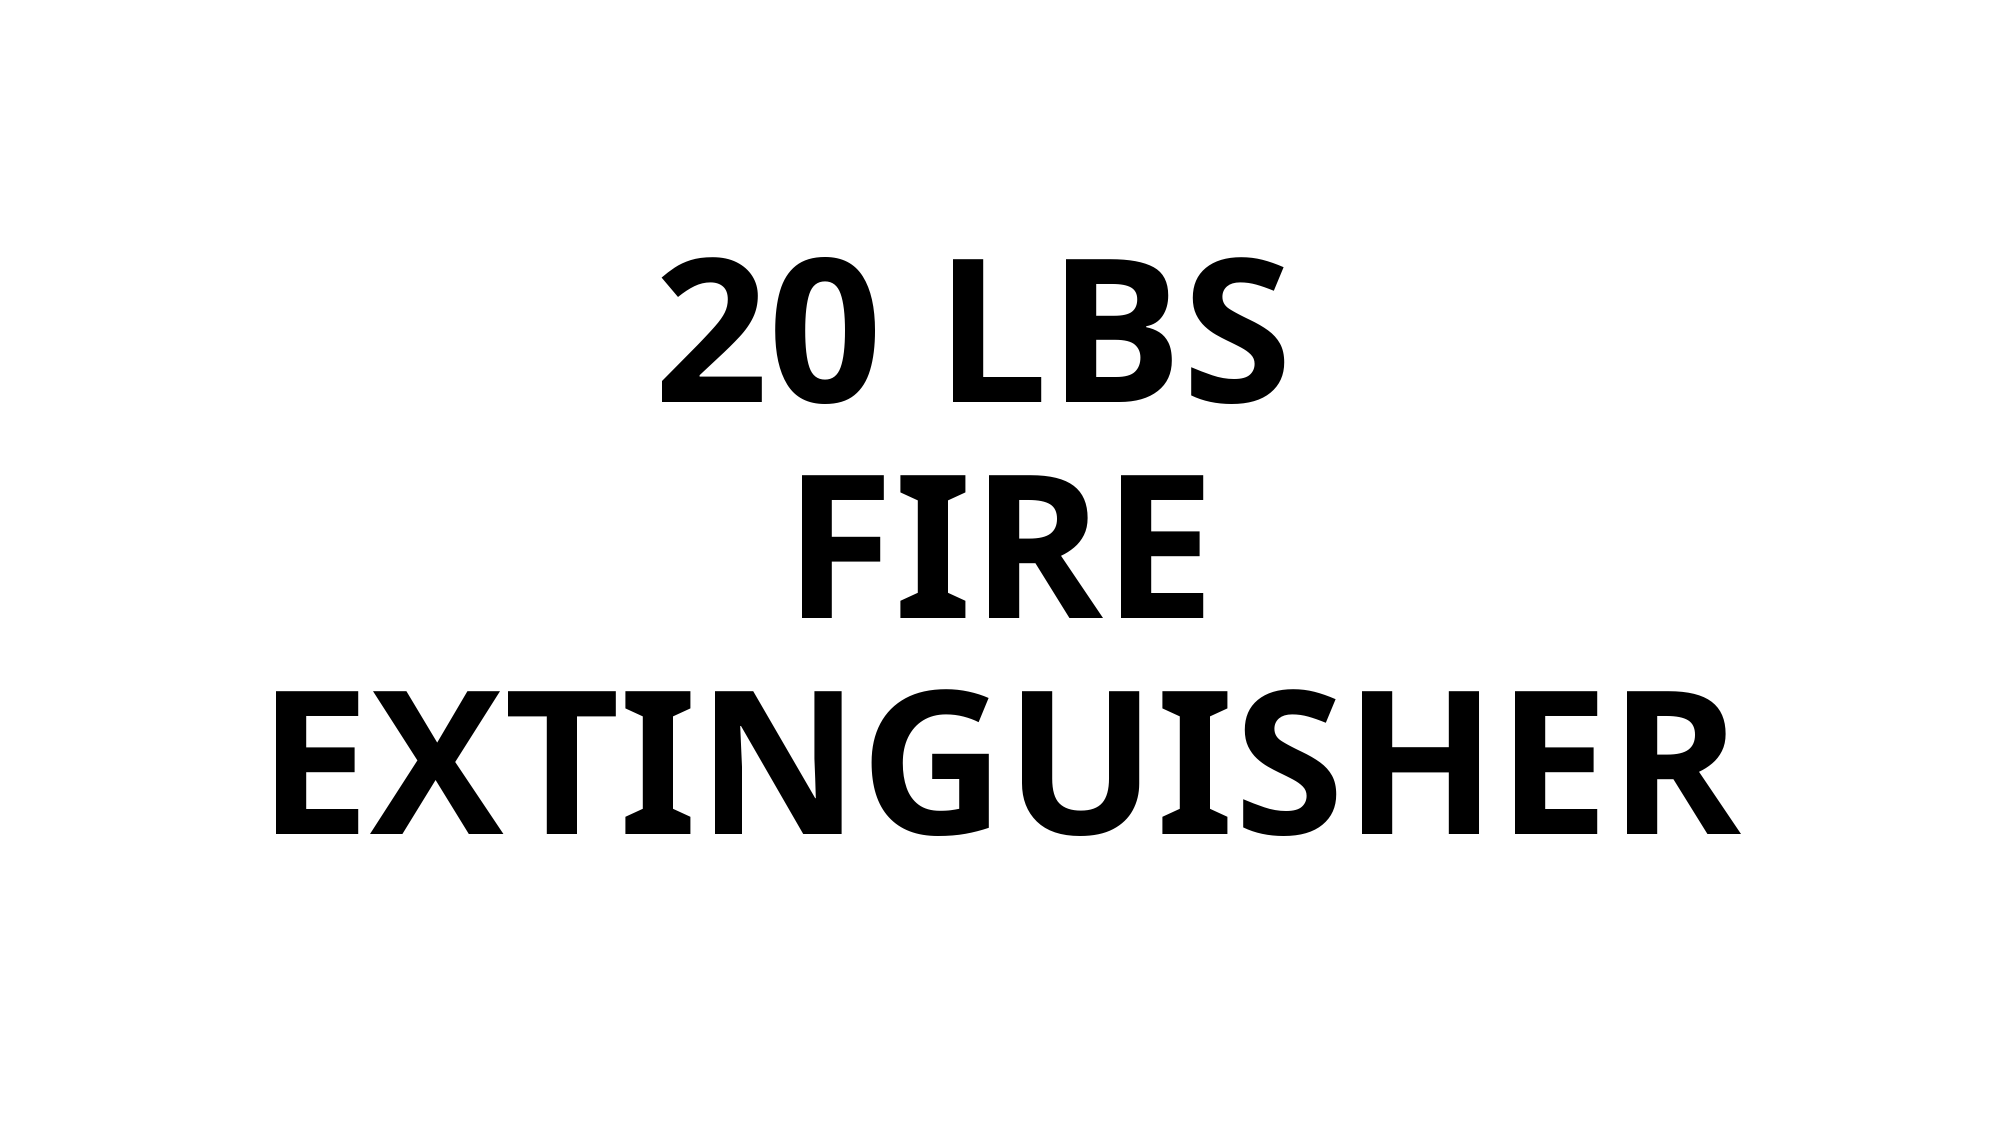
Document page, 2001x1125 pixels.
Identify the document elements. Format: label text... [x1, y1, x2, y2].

title 20 LBS FIRE EXTINGUISHER [137, 59, 1863, 1049]
